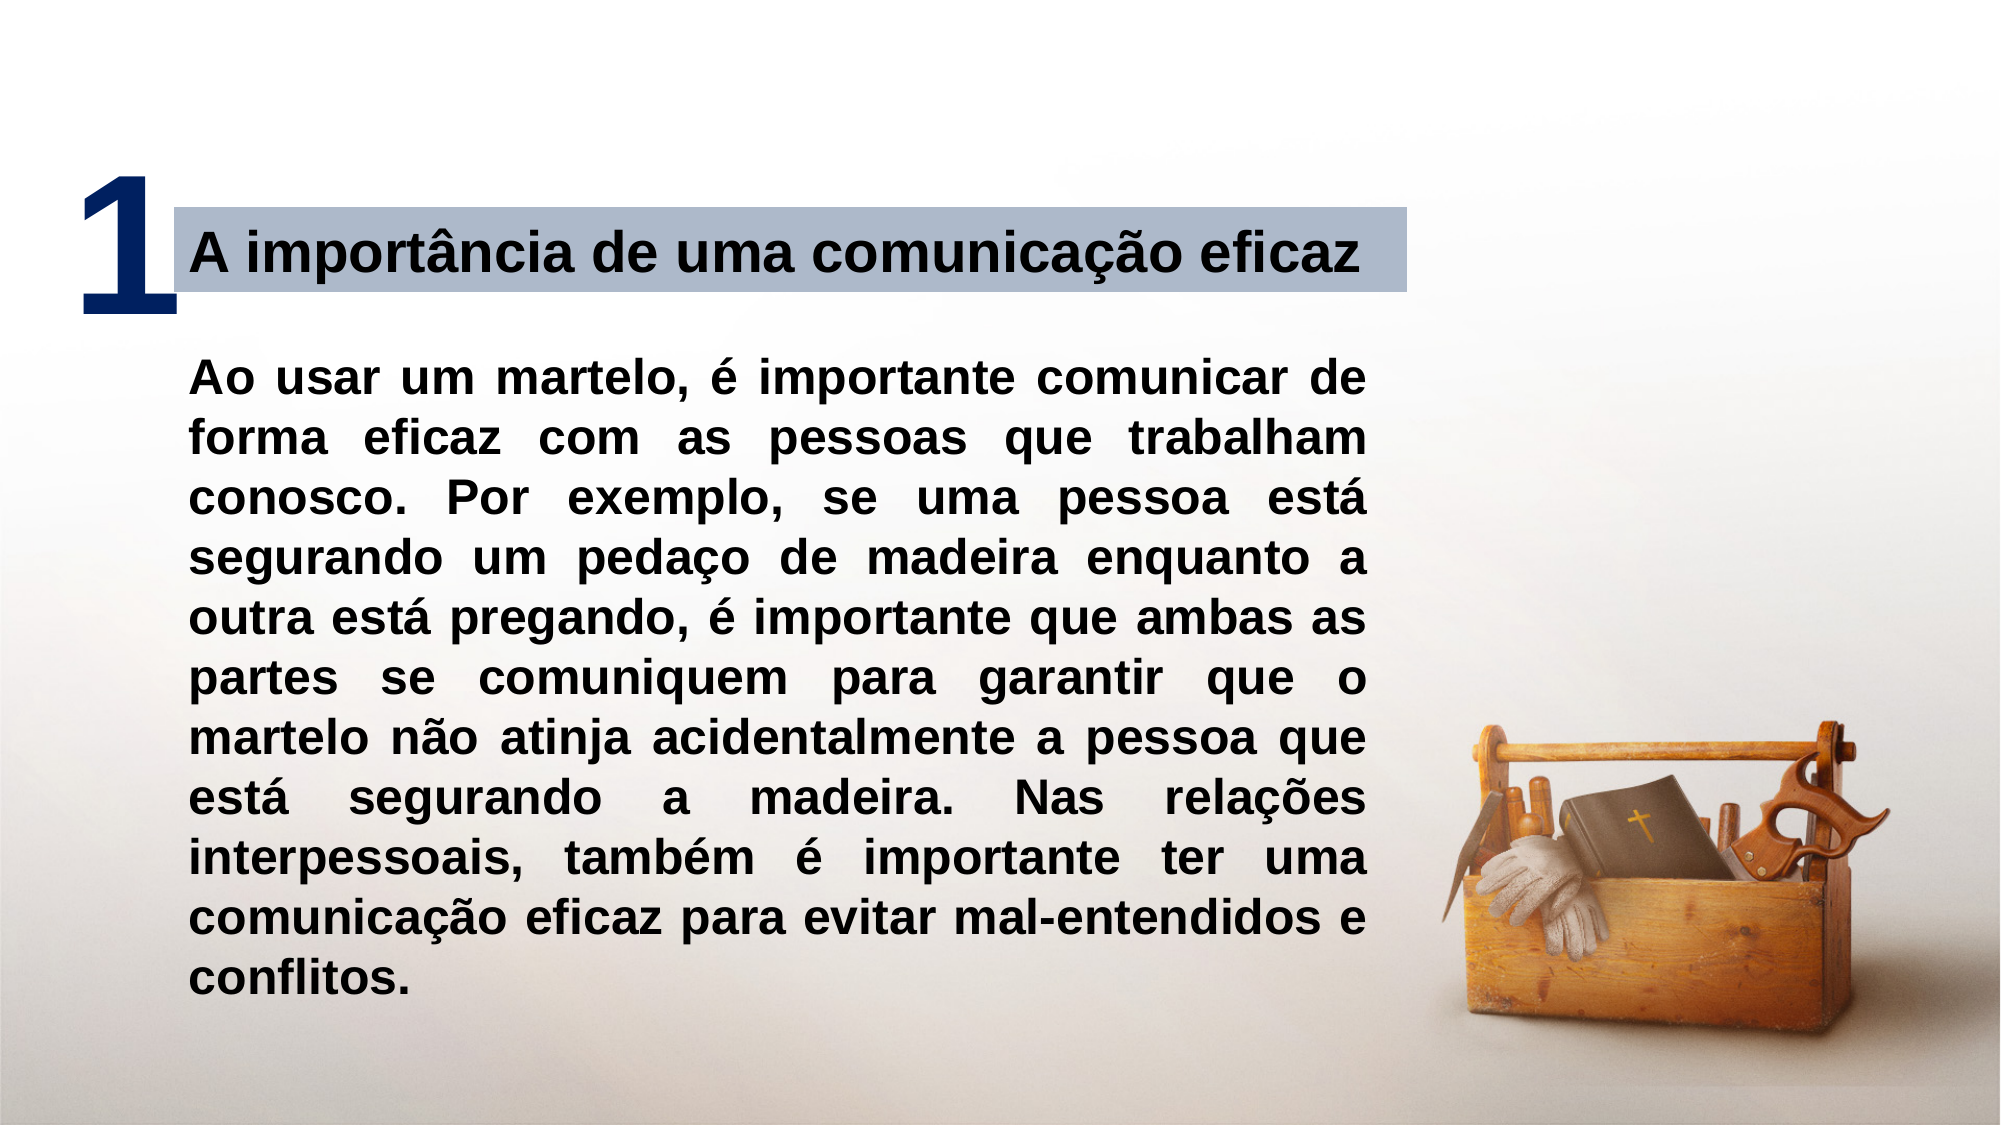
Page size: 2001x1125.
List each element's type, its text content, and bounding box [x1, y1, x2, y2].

picture [0, 0, 2001, 1125]
text_box Ao usar um martelo, é importante comunicar de forma eficaz com as pessoas que trabalham conosco. Por exemplo, se uma pessoa está segurando um pedaço de madeira enquanto a outra está pregando, é importante que ambas as partes se comuniquem para garantir que o martelo não atinja acidentalmente a pessoa que está segurando a madeira. Nas relações interpessoais, também é importante ter uma comunicação eficaz para evitar mal-entendidos e conflitos. [174, 336, 1383, 1012]
text_box 1 [56, 107, 150, 362]
text_box A importância de uma comunicação eficaz [174, 207, 1407, 292]
